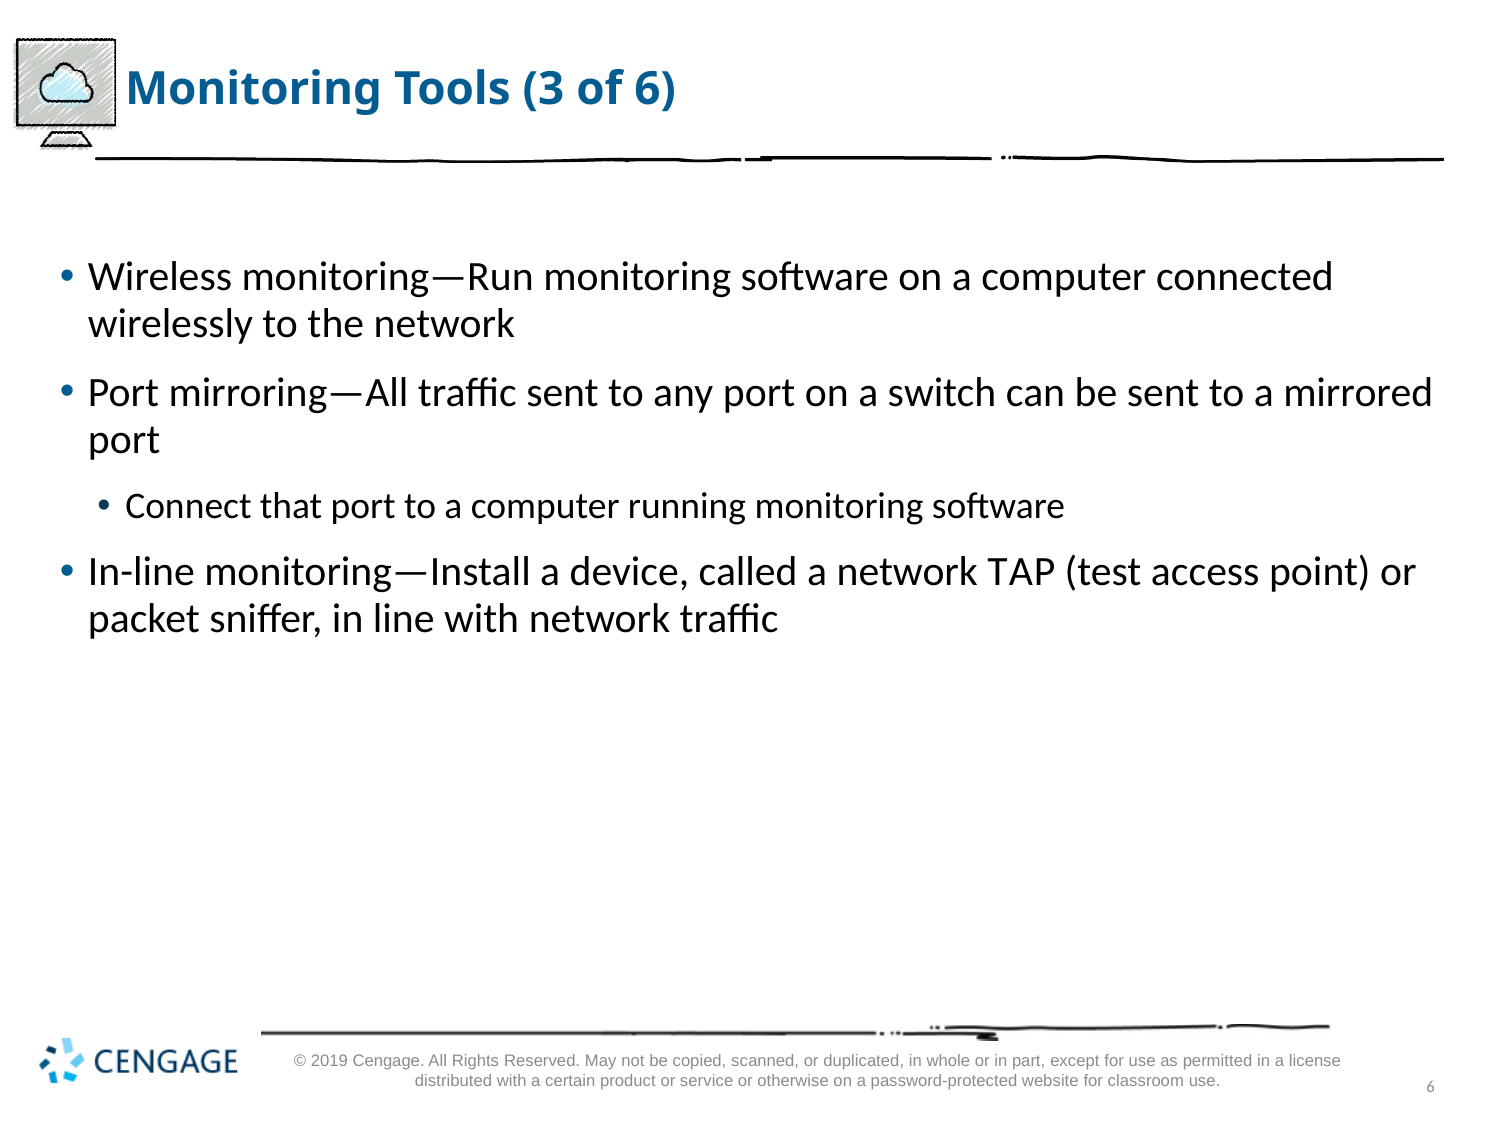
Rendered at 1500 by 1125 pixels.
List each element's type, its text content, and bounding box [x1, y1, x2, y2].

picture [95, 155, 1444, 163]
footer © 2019 Cengage. All Rights Reserved. May not be copied, scanned, or duplicated, in whole or in part, except for use as permitted in a license distributed with a certain product or service or otherwise on a password-protected website for classroom use. [262, 1050, 1375, 1091]
title Monitoring Tools (3 of 6) [125, 66, 1442, 116]
picture [19, 1024, 250, 1096]
picture [13, 36, 117, 151]
picture [261, 1024, 1331, 1041]
list Wireless monitoring—Run monitoring software on a computer connected wirelessly to the network Port mirroring—All traffic sent to any port on a switch can be sent to a mirrored port Connect that port to a computer running monitoring software In-line monitoring—Install a device, called a network T A P (test access point) or packet sniffer, in line with network traffic [59, 252, 1441, 647]
